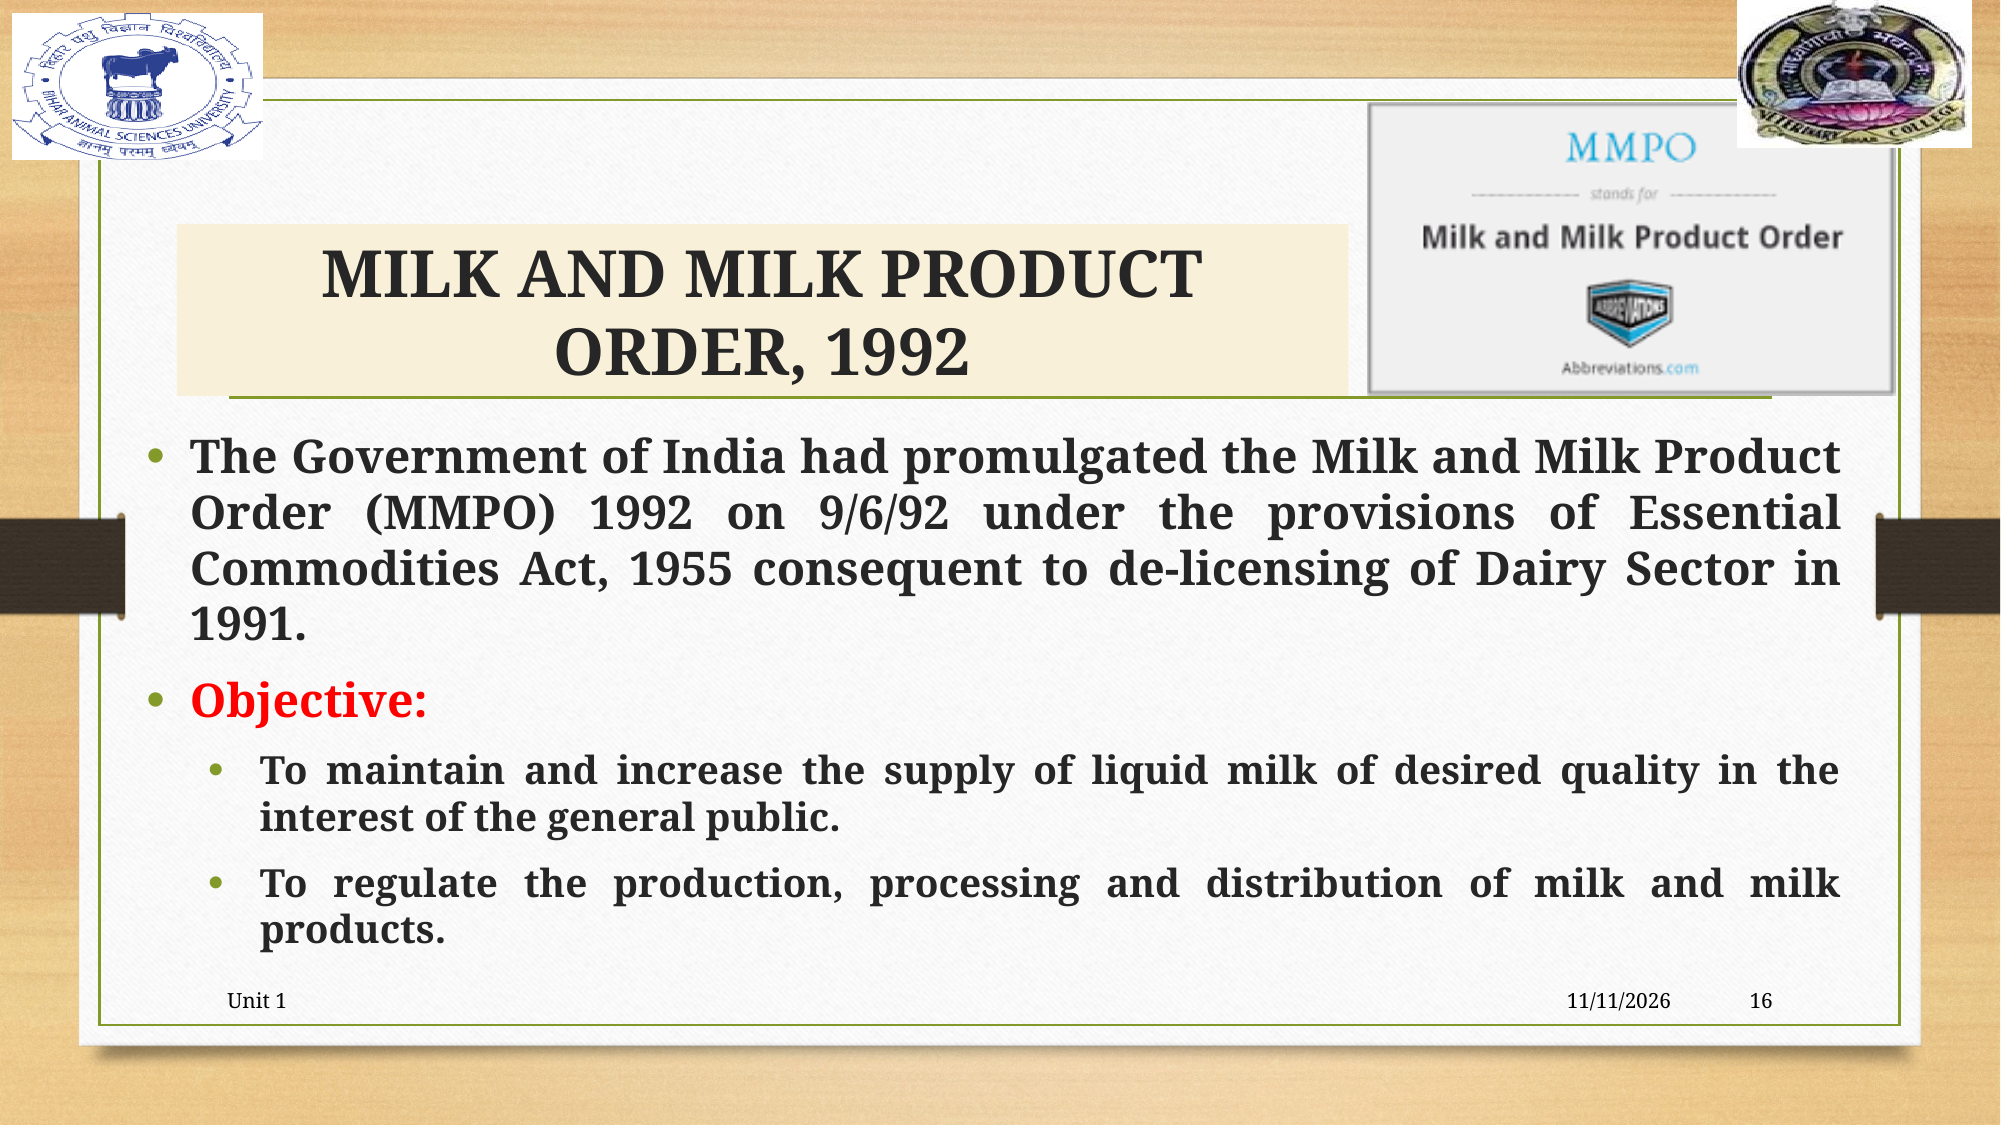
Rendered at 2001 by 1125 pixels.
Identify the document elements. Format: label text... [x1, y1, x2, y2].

footer Unit 1 [212, 979, 1411, 1025]
picture [0, 0, 2001, 1125]
list The Government of India had promulgated the Milk and Milk Product Order (MMPO) 1992 on 9/6/92 under the provisions of Essential Commodities Act, 1955 consequent to de-licensing of Dairy Sector in 1991. Objective: To maintain and increase the supply of liquid milk of desired quality in the interest of the general public. To regulate the production, processing and distribution of milk and milk products. [131, 419, 1858, 964]
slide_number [1423, 979, 1686, 1025]
title MILK AND MILK PRODUCT ORDER, 1992 [176, 224, 1349, 396]
slide_number 16 [1698, 979, 1788, 1025]
